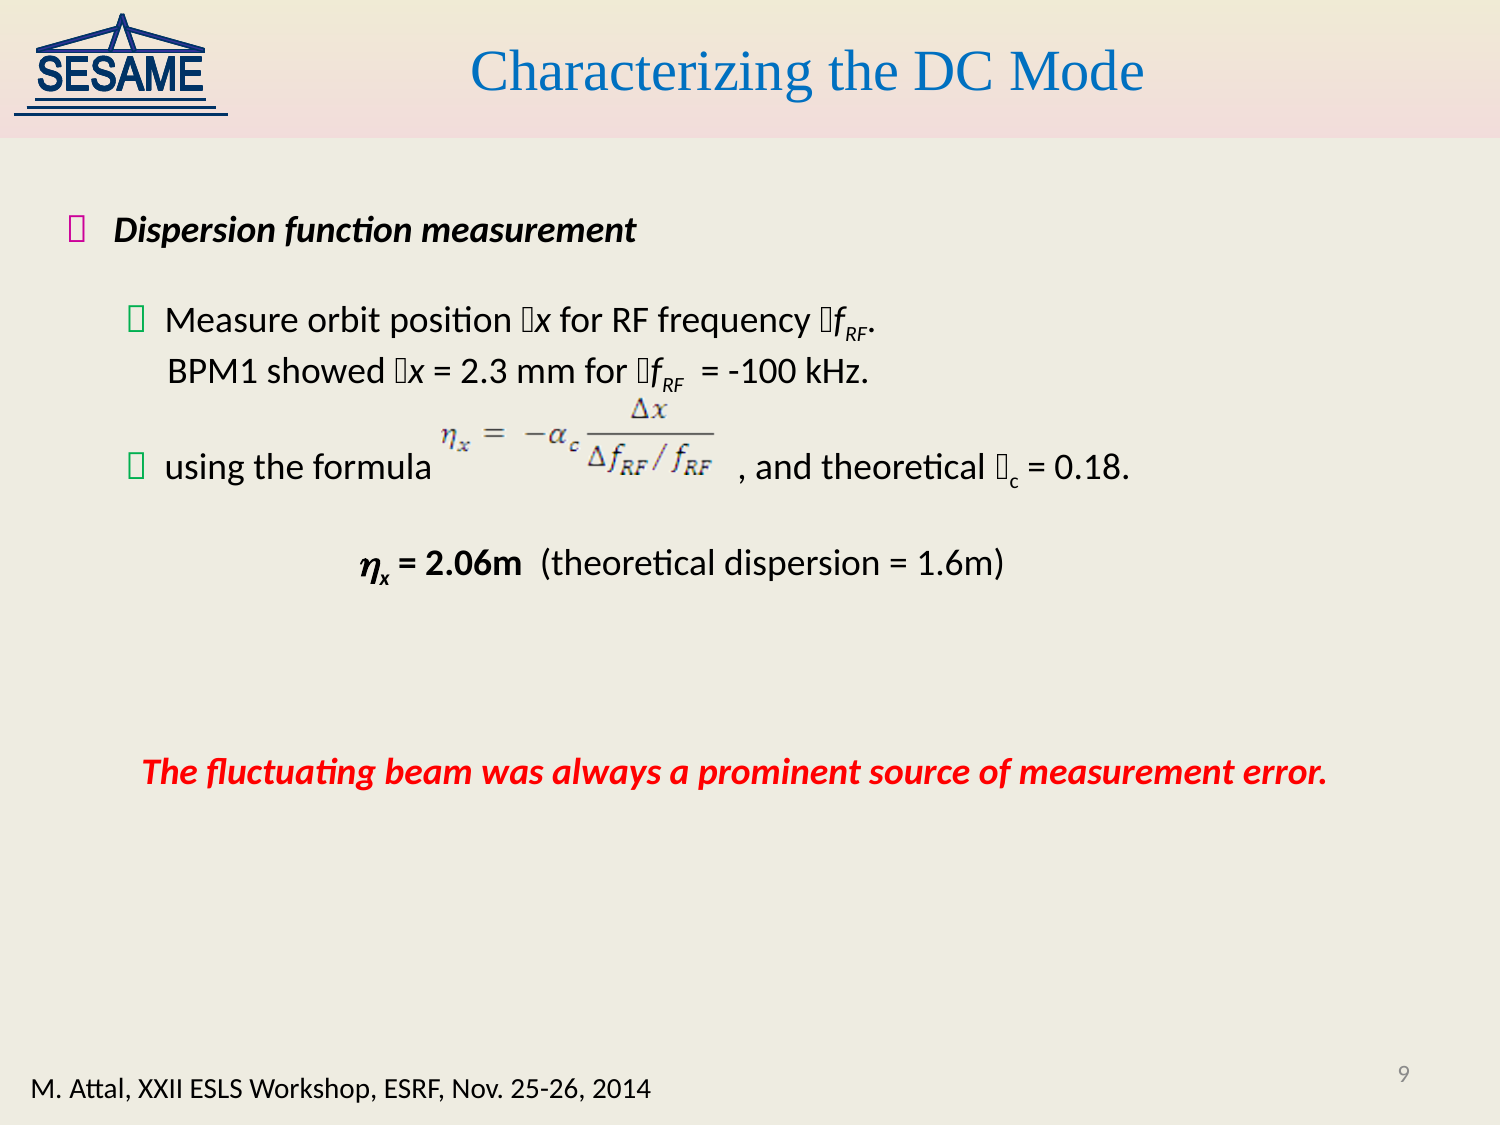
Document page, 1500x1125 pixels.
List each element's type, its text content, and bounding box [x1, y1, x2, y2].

text_box [0, 1, 1500, 139]
picture [441, 394, 717, 476]
slide_number 9 [1074, 1042, 1425, 1103]
text_box M. Attal, XXII ESLS Workshop, ESRF, Nov. 25-26, 2014 [15, 1062, 667, 1113]
text_box Characterizing the DC Mode [455, 24, 1161, 110]
text_box  Dispersion function measurement  Measure orbit position x for RF frequency fRF. BPM1 showed x = 2.3 mm for fRF = -100 kHz.  using the formula , and theoretical c = 0.18. x = 2.06m (theoretical dispersion = 1.6m) [42, 197, 1146, 732]
picture [12, 12, 233, 119]
text_box The fluctuating beam was always a prominent source of measurement error. [126, 739, 1357, 800]
